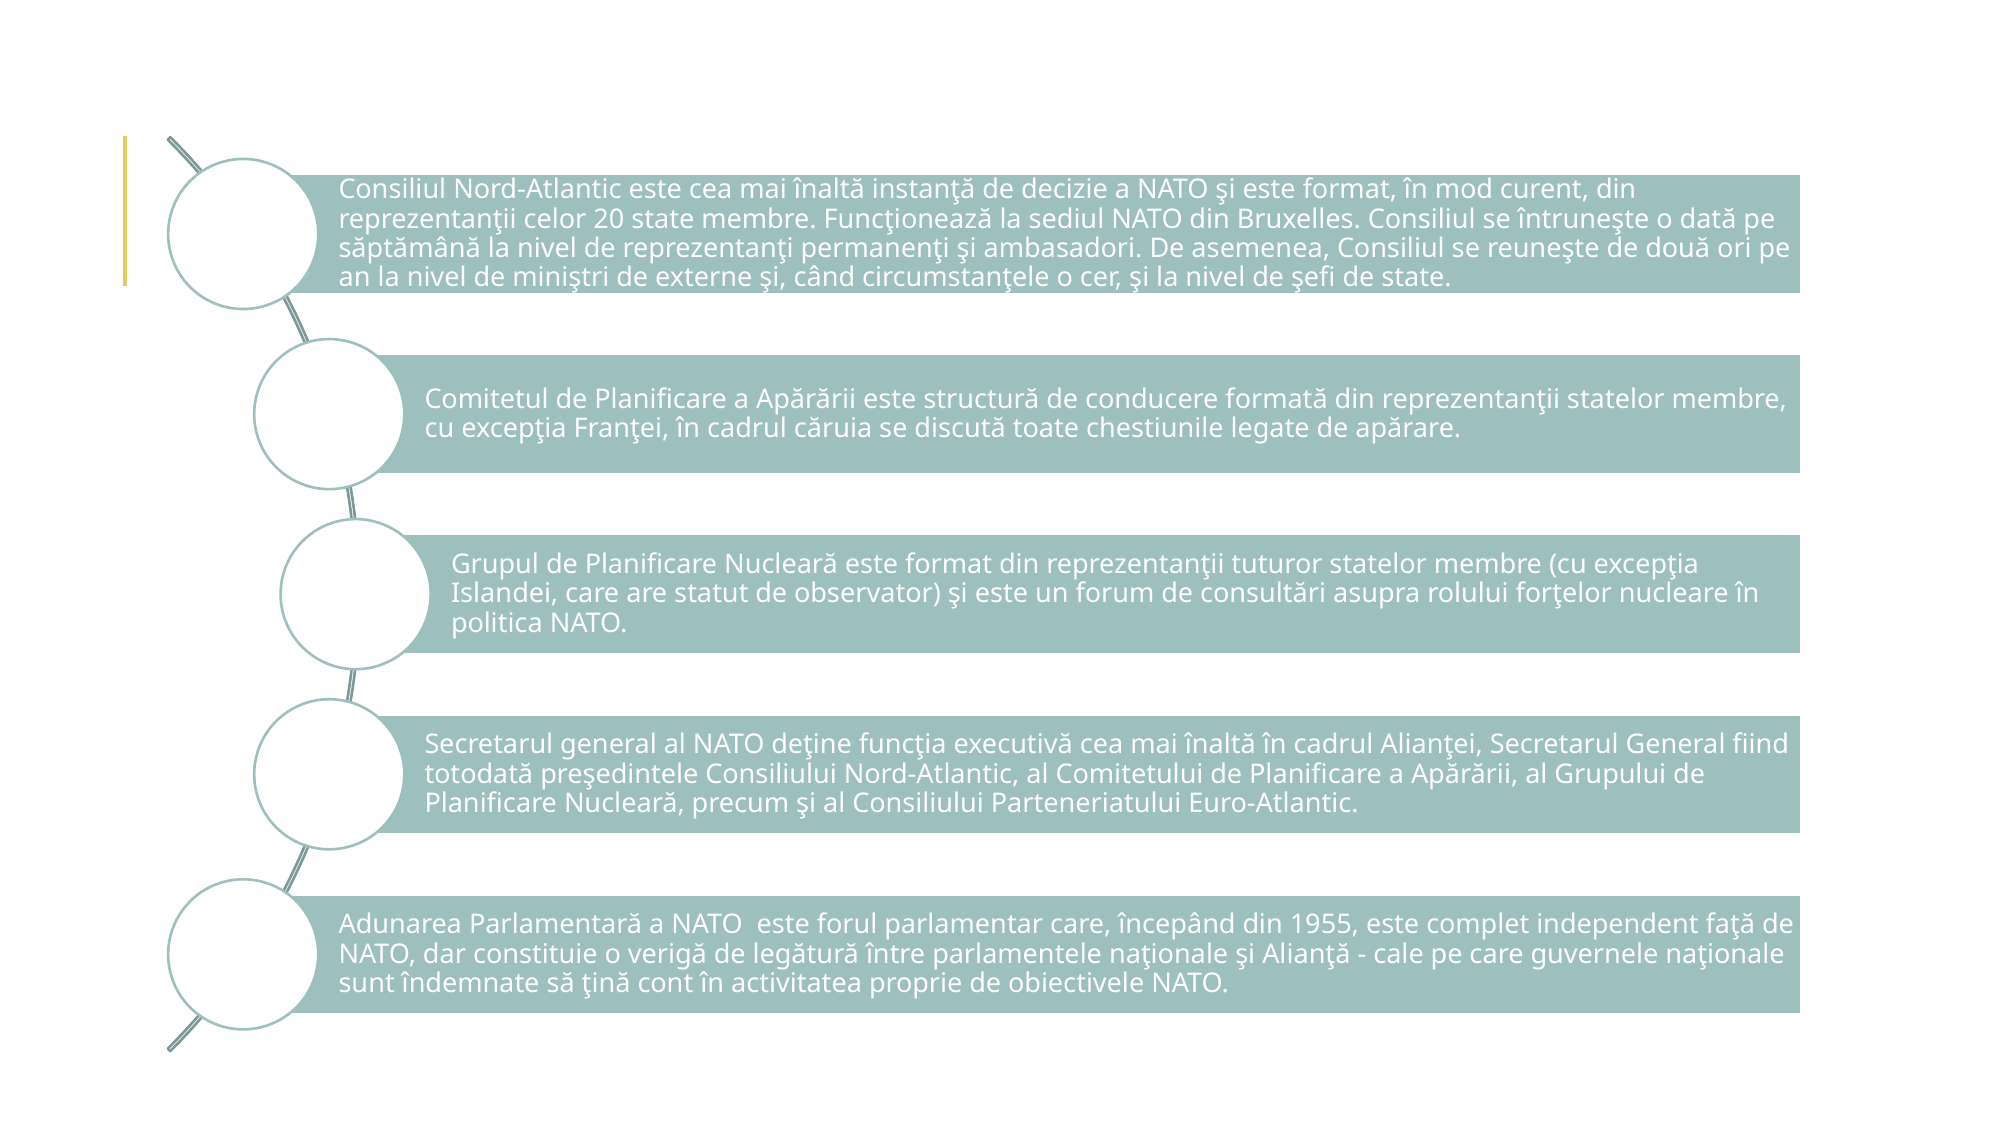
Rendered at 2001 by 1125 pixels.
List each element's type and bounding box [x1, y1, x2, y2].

text_box [152, 113, 1816, 1075]
